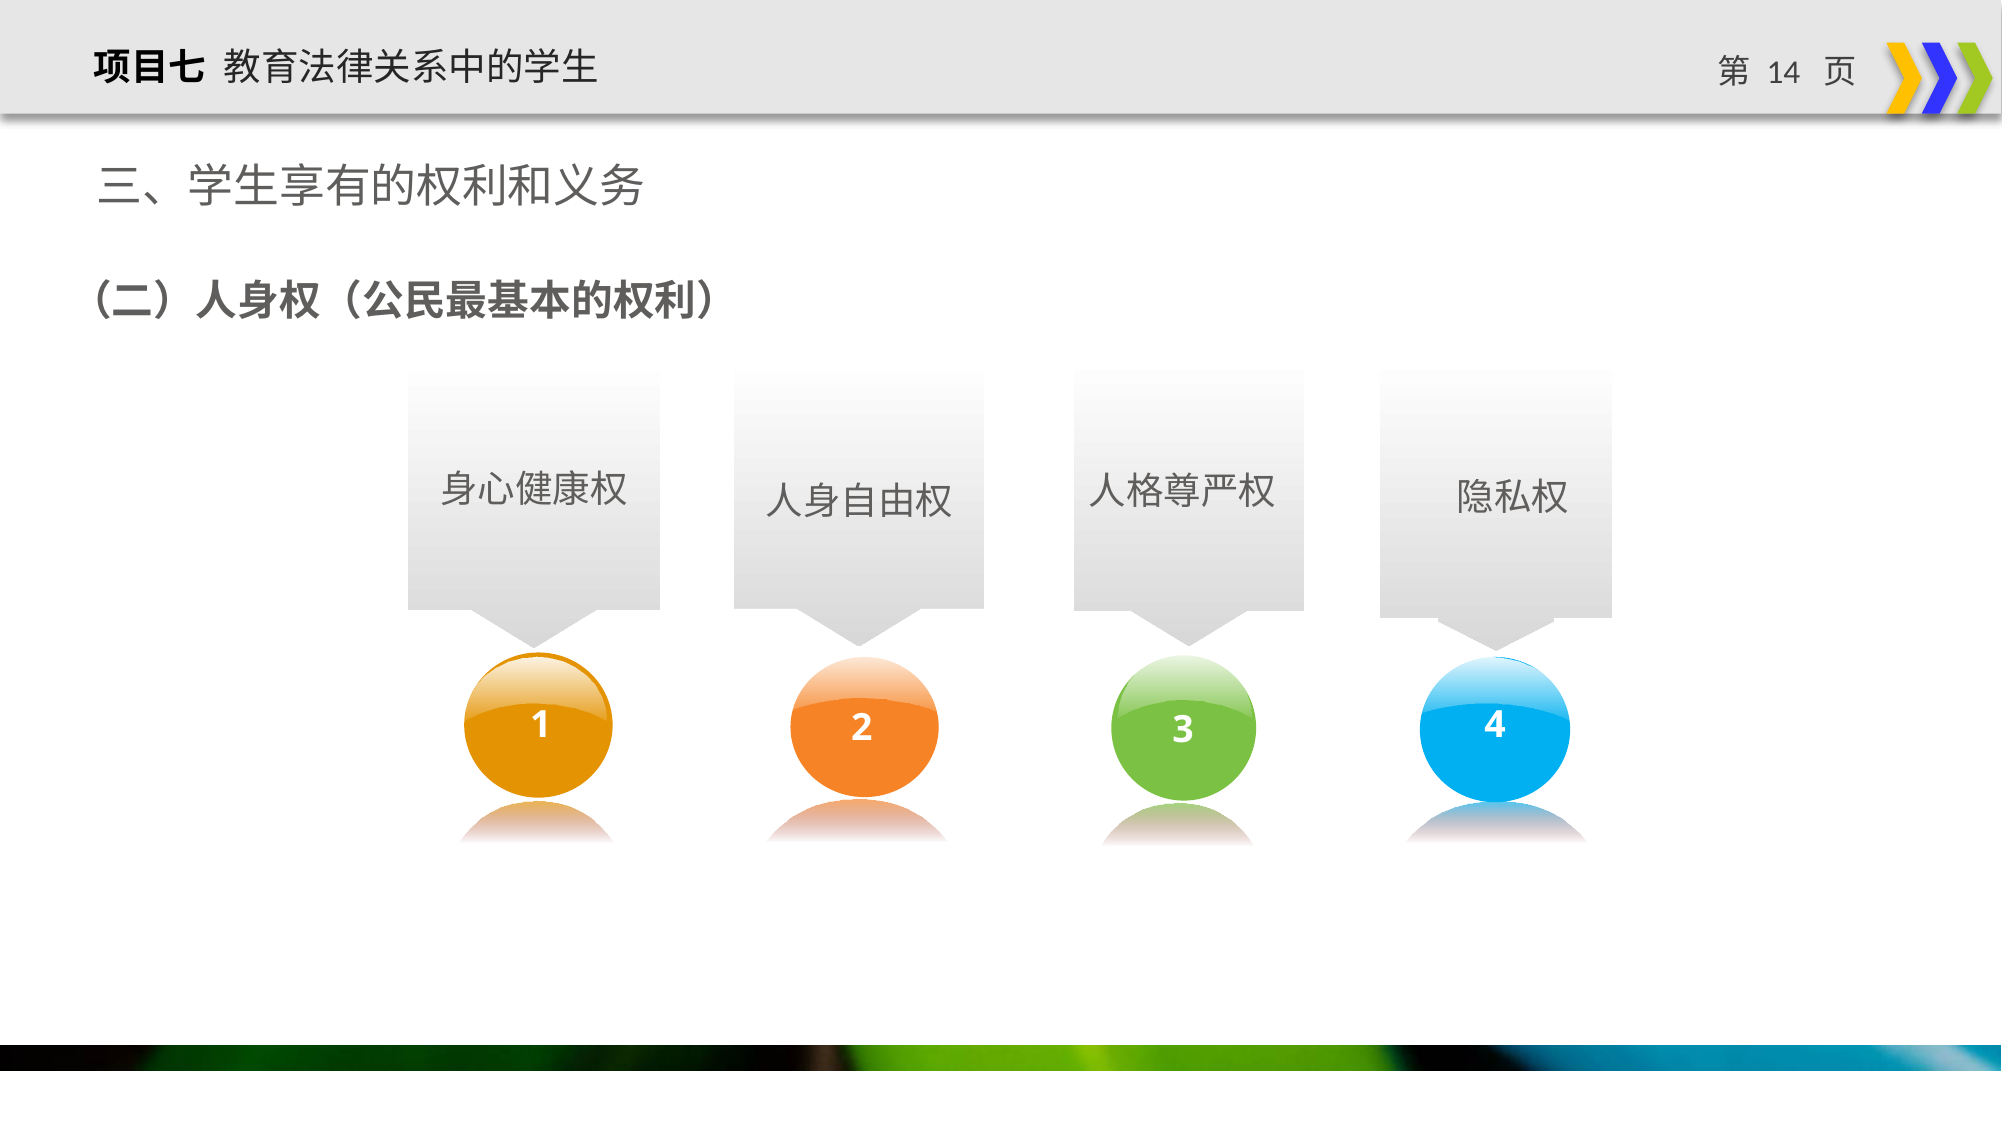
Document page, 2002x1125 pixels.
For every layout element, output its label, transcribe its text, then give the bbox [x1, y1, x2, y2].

text_box 2 [836, 695, 888, 756]
text_box 隐私权 [1402, 460, 1624, 525]
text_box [407, 356, 660, 843]
text_box [1402, 656, 1571, 721]
text_box [1117, 652, 1252, 718]
text_box 三、学生享有的权利和义务 [81, 149, 1117, 219]
text_box [778, 650, 947, 716]
text_box [1380, 354, 1613, 651]
picture [0, 1045, 1534, 1071]
text_box 3 [1157, 697, 1209, 758]
text_box [1419, 704, 1571, 803]
text_box 4 [1469, 692, 1521, 753]
text_box [734, 356, 984, 647]
text_box [1100, 802, 1254, 846]
text_box 人身自由权 [743, 456, 975, 530]
text_box [790, 700, 939, 798]
text_box [1404, 801, 1588, 843]
text_box 人格尊严权 [1073, 355, 1305, 647]
picture [1807, 1045, 2001, 1071]
picture [36, 30, 851, 102]
text_box [1111, 685, 1257, 801]
text_box [765, 798, 948, 842]
text_box （二）人身权（公民最基本的权利） [55, 251, 922, 331]
